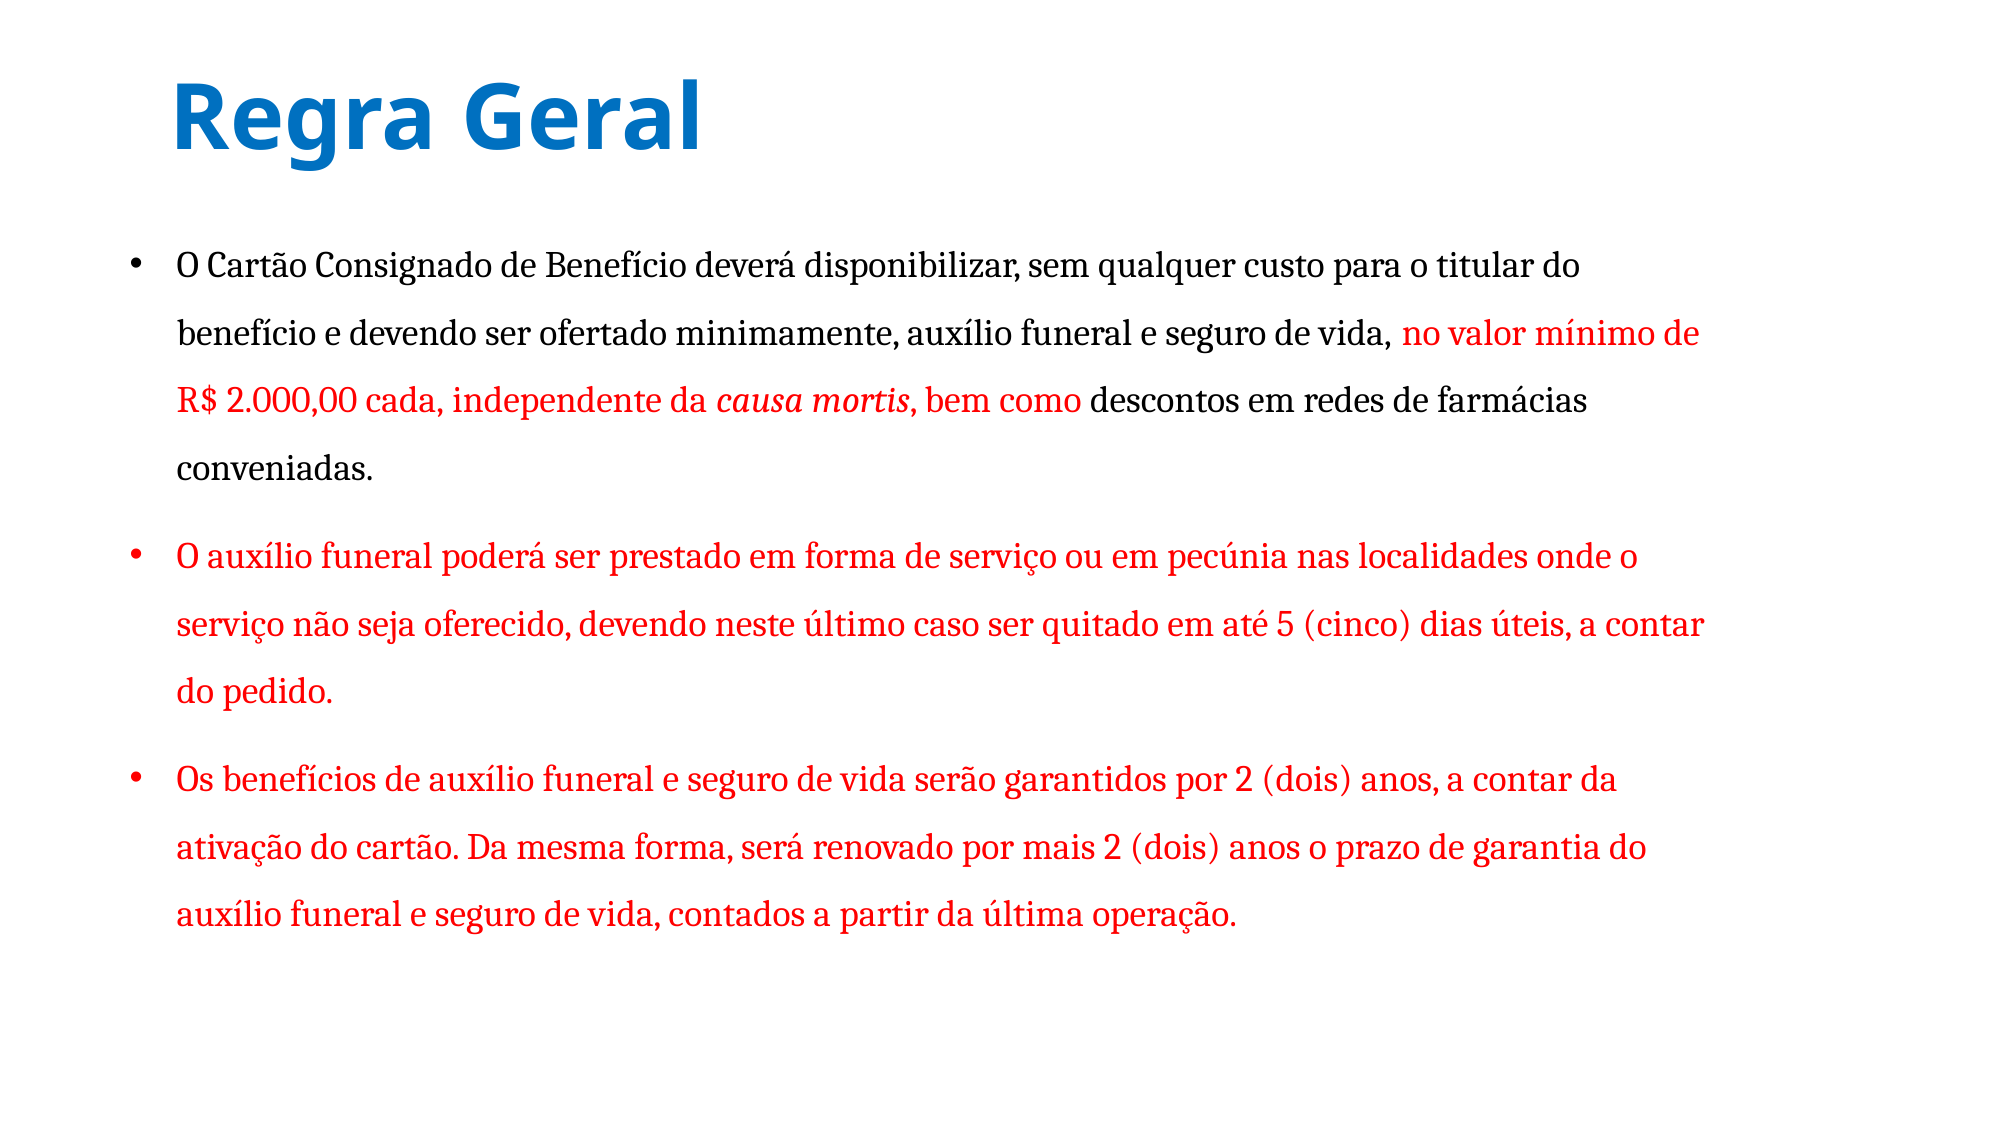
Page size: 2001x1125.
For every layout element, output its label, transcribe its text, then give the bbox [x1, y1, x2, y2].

title Regra Geral [154, 39, 1694, 201]
list O Cartão Consignado de Benefício deverá disponibilizar, sem qualquer custo para o titular do benefício e devendo ser ofertado minimamente, auxílio funeral e seguro de vida, no valor mínimo de R$ 2.000,00 cada, independente da causa mortis, bem como descontos em redes de farmácias conveniadas. O auxílio funeral poderá ser prestado em forma de serviço ou em pecúnia nas localidades onde o serviço não seja oferecido, devendo neste último caso ser quitado em até 5 (cinco) dias úteis, a contar do pedido. Os benefícios de auxílio funeral e seguro de vida serão garantidos por 2 (dois) anos, a contar da ativação do cartão. Da mesma forma, será renovado por mais 2 (dois) anos o prazo de garantia do auxílio funeral e seguro de vida, contados a partir da última operação. [114, 210, 1734, 1043]
